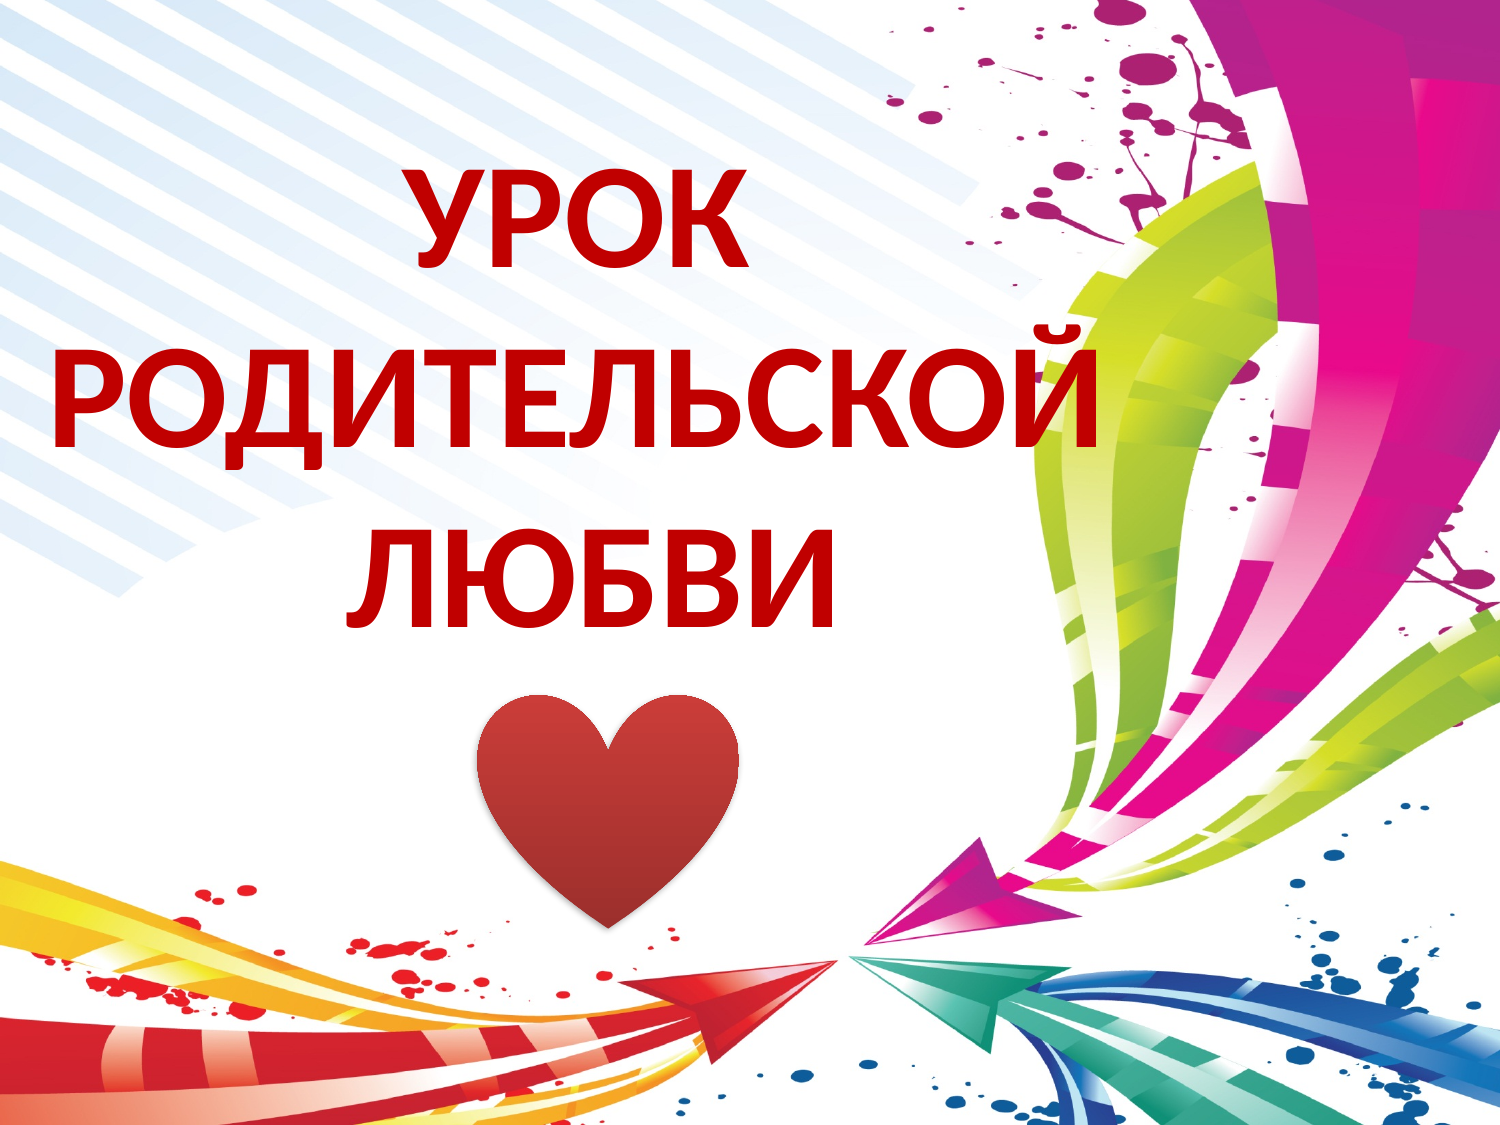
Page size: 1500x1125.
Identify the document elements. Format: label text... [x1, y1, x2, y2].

text_box [477, 695, 739, 929]
picture [0, 0, 1500, 1125]
title Урок родительской любви [0, 267, 1188, 509]
